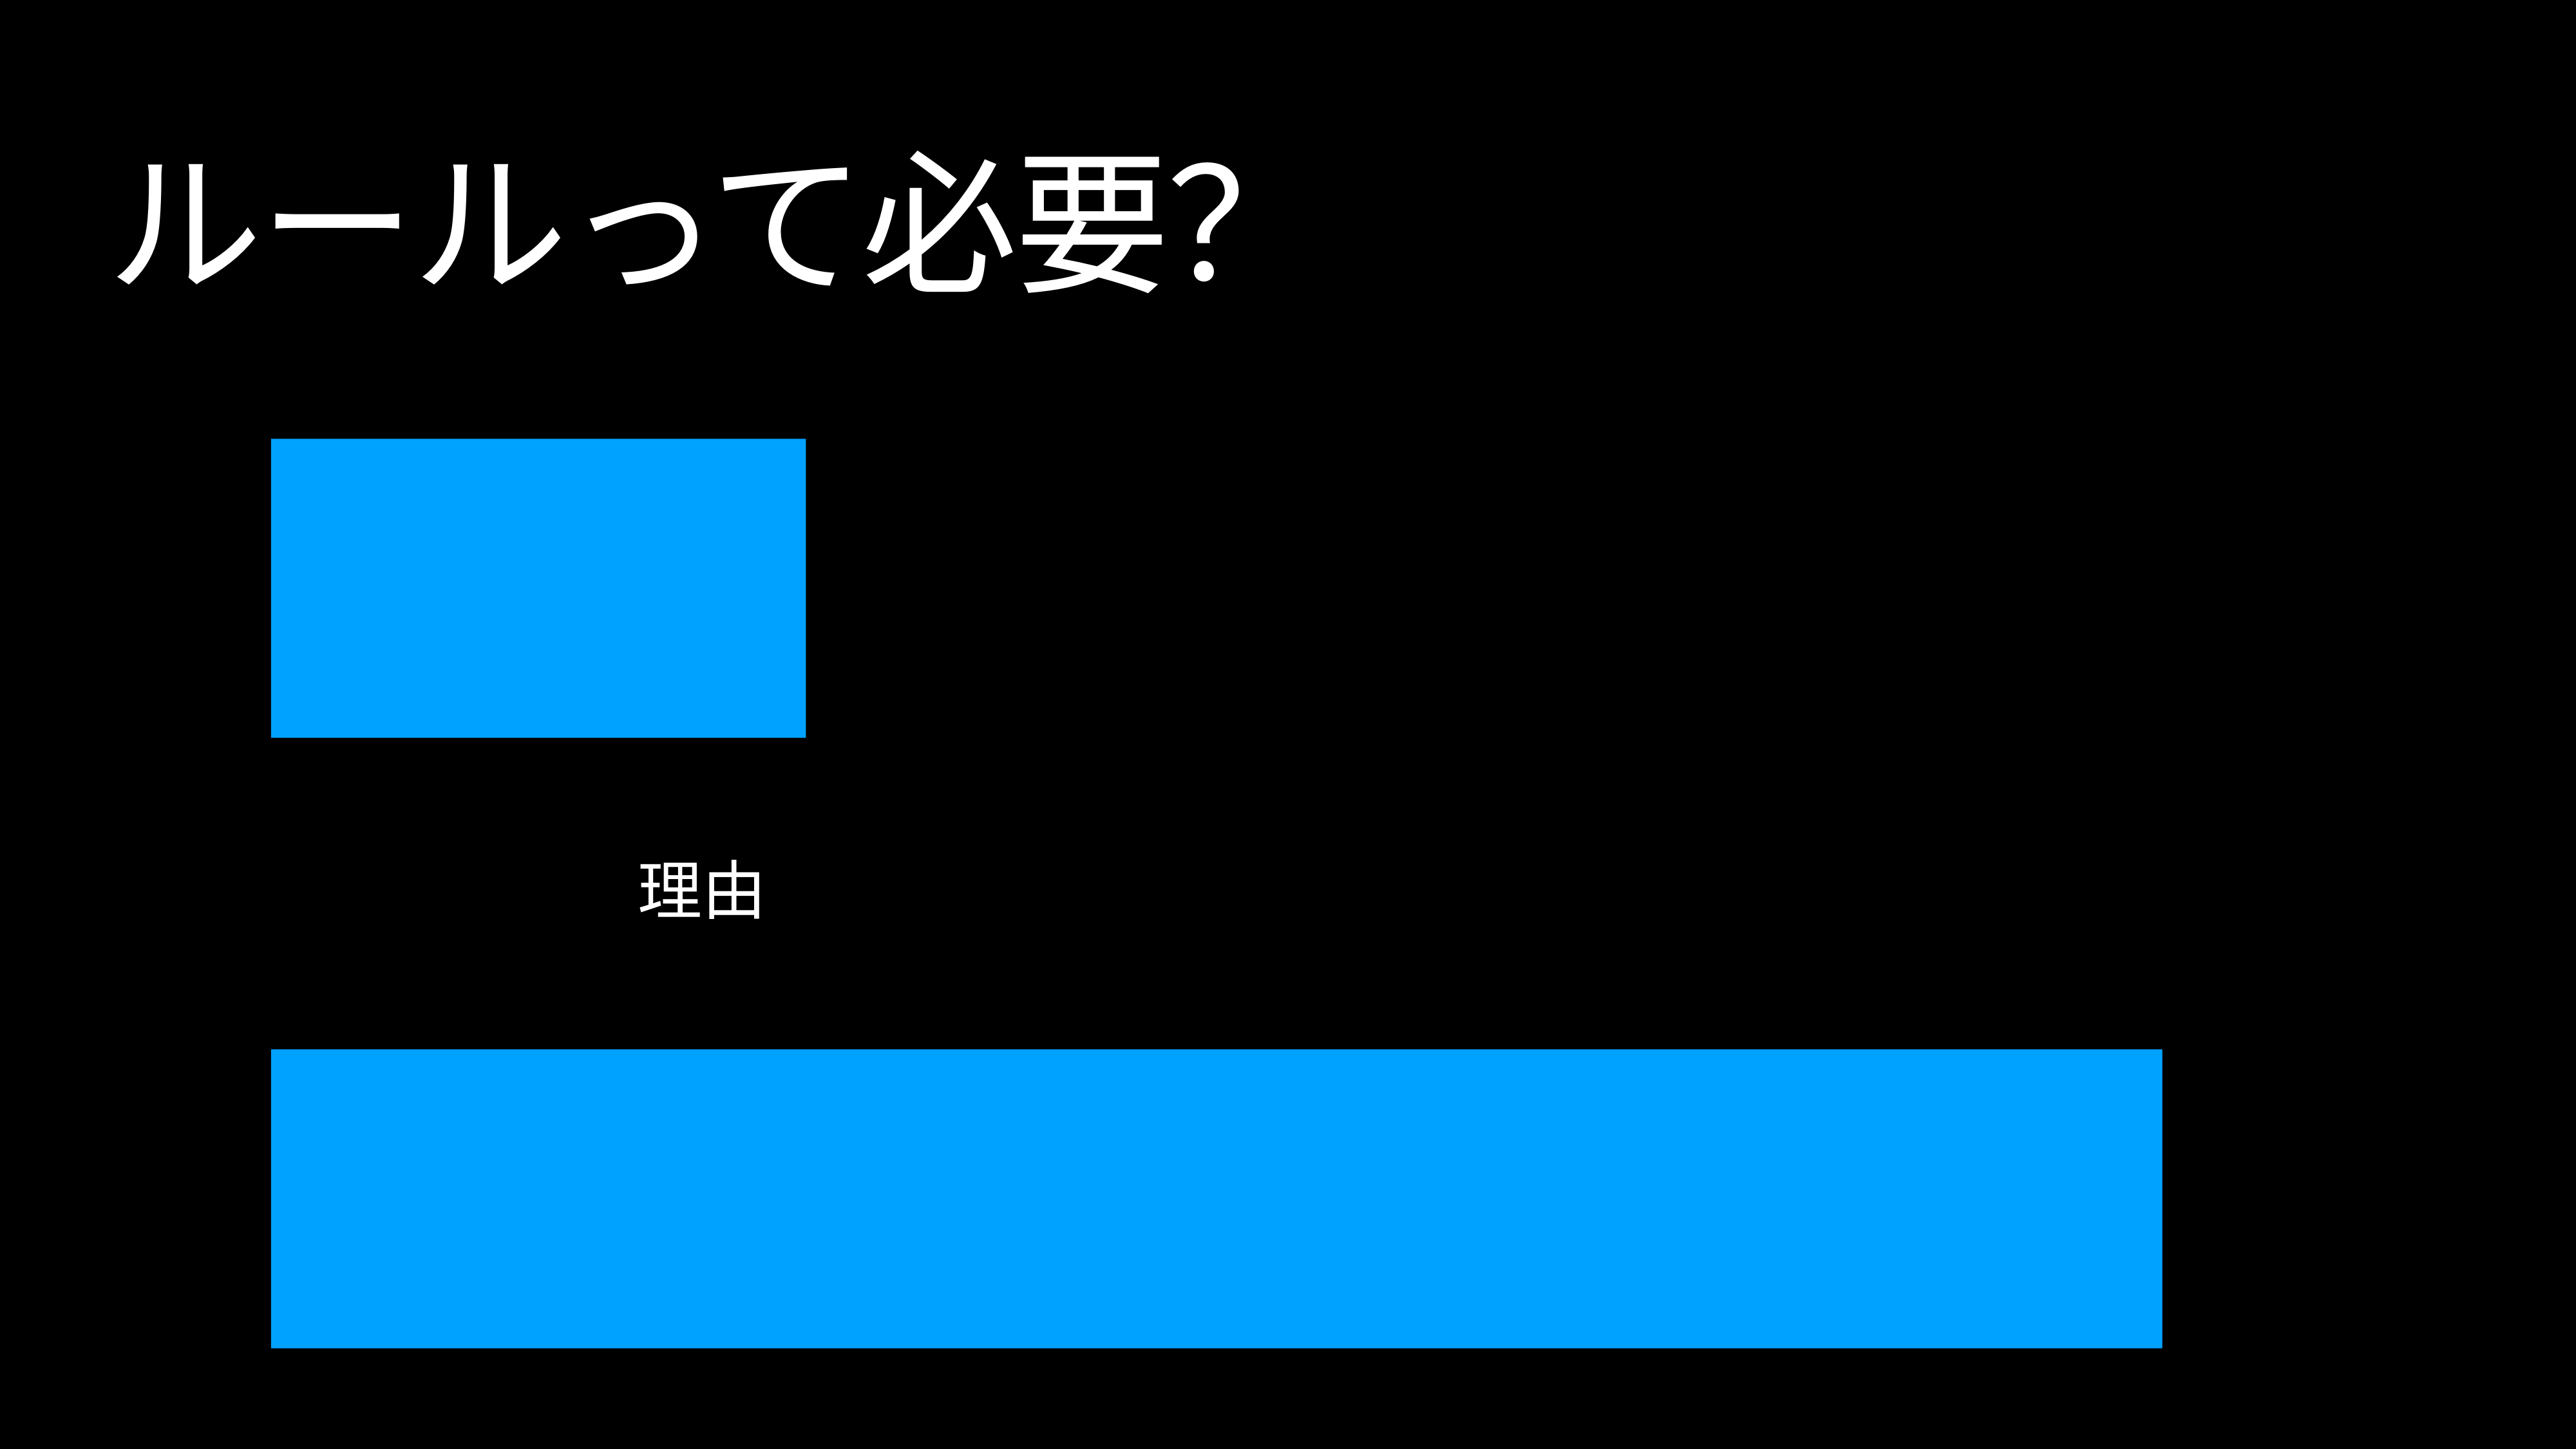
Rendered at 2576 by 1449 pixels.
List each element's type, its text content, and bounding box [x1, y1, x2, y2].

text_box [270, 1049, 2163, 1349]
text_box [270, 439, 806, 738]
title ルールって必要？ [101, 0, 2423, 482]
text_box 理由 [632, 853, 772, 934]
